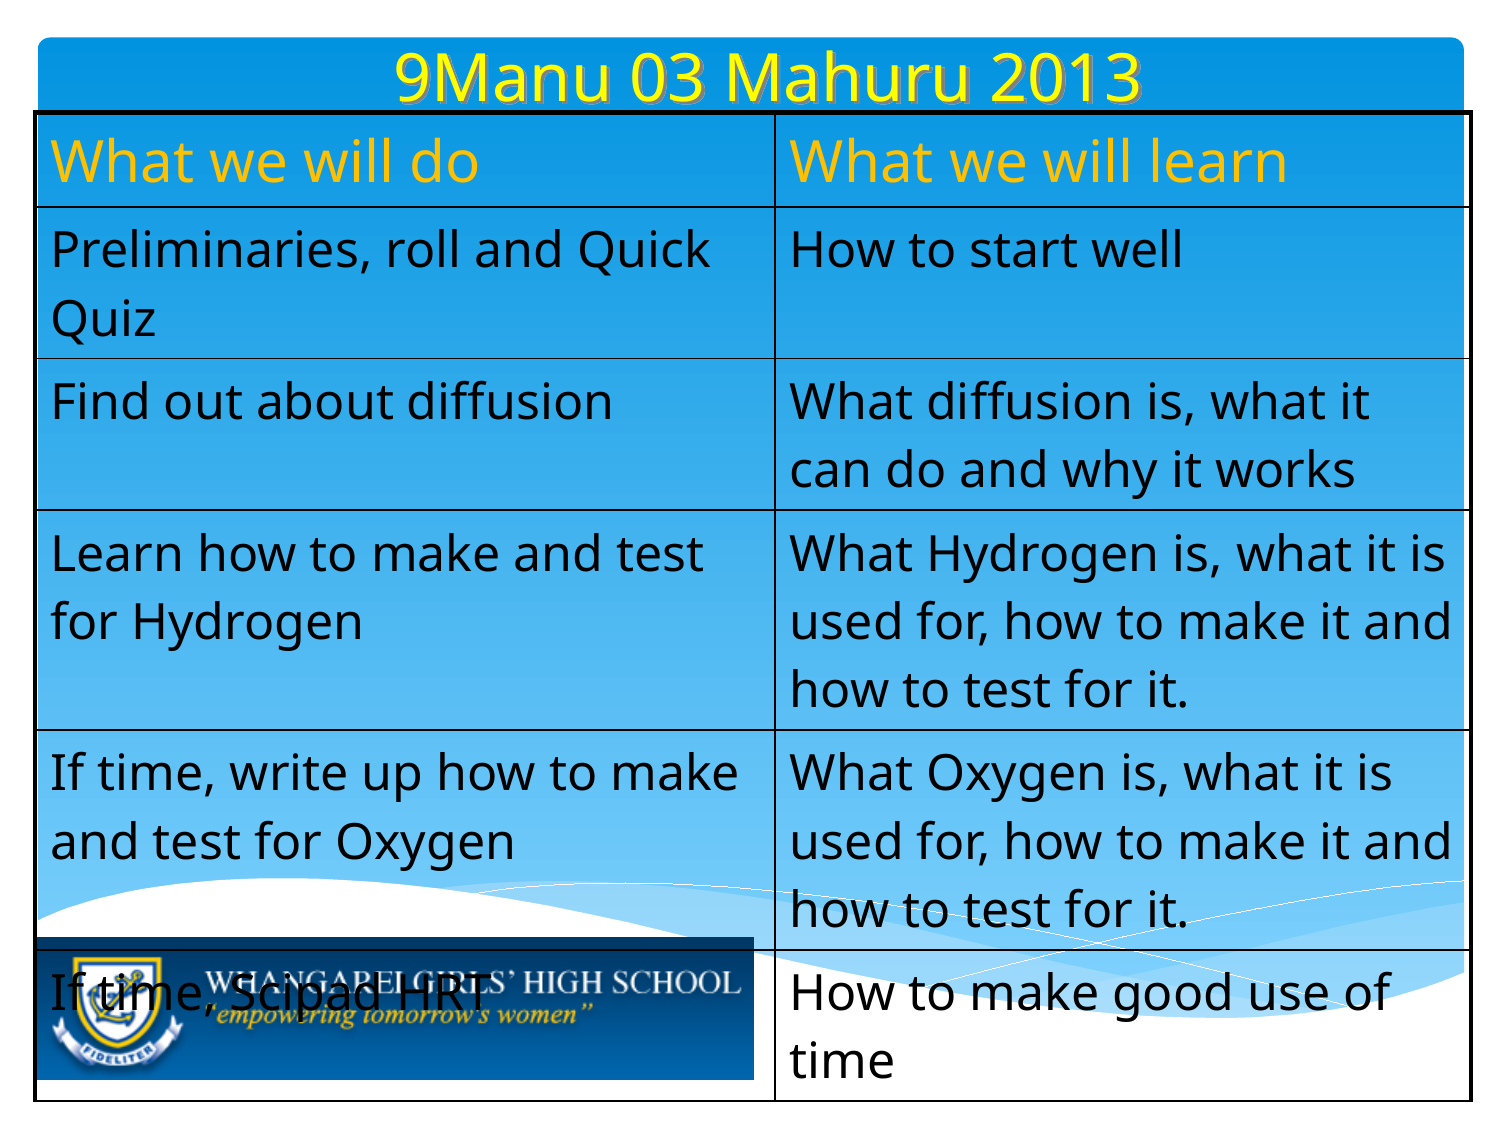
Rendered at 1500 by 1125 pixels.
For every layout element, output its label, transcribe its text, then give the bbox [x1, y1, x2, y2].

table_cell Preliminaries, roll and Quick Quiz [37, 208, 774, 358]
table_cell What diffusion is, what it can do and why it works [776, 359, 1469, 509]
table_cell What Oxygen is, what it is used for, how to make it and how to test for it. [776, 731, 1469, 949]
table_cell If time, Scipad HRT [37, 951, 774, 1100]
table_cell How to make good use of time [776, 951, 1469, 1100]
table_header What we will learn [776, 115, 1469, 206]
table_cell How to start well [776, 208, 1469, 358]
picture [37, 937, 754, 1080]
text_box 9Manu 03 Mahuru 2013 [162, 24, 1375, 110]
table_cell What Hydrogen is, what it is used for, how to make it and how to test for it. [776, 511, 1469, 729]
table_cell Find out about diffusion [37, 359, 774, 509]
table_header What we will do [37, 115, 774, 206]
table_cell If time, write up how to make and test for Oxygen [37, 731, 774, 949]
table_cell Learn how to make and test for Hydrogen [37, 511, 774, 729]
